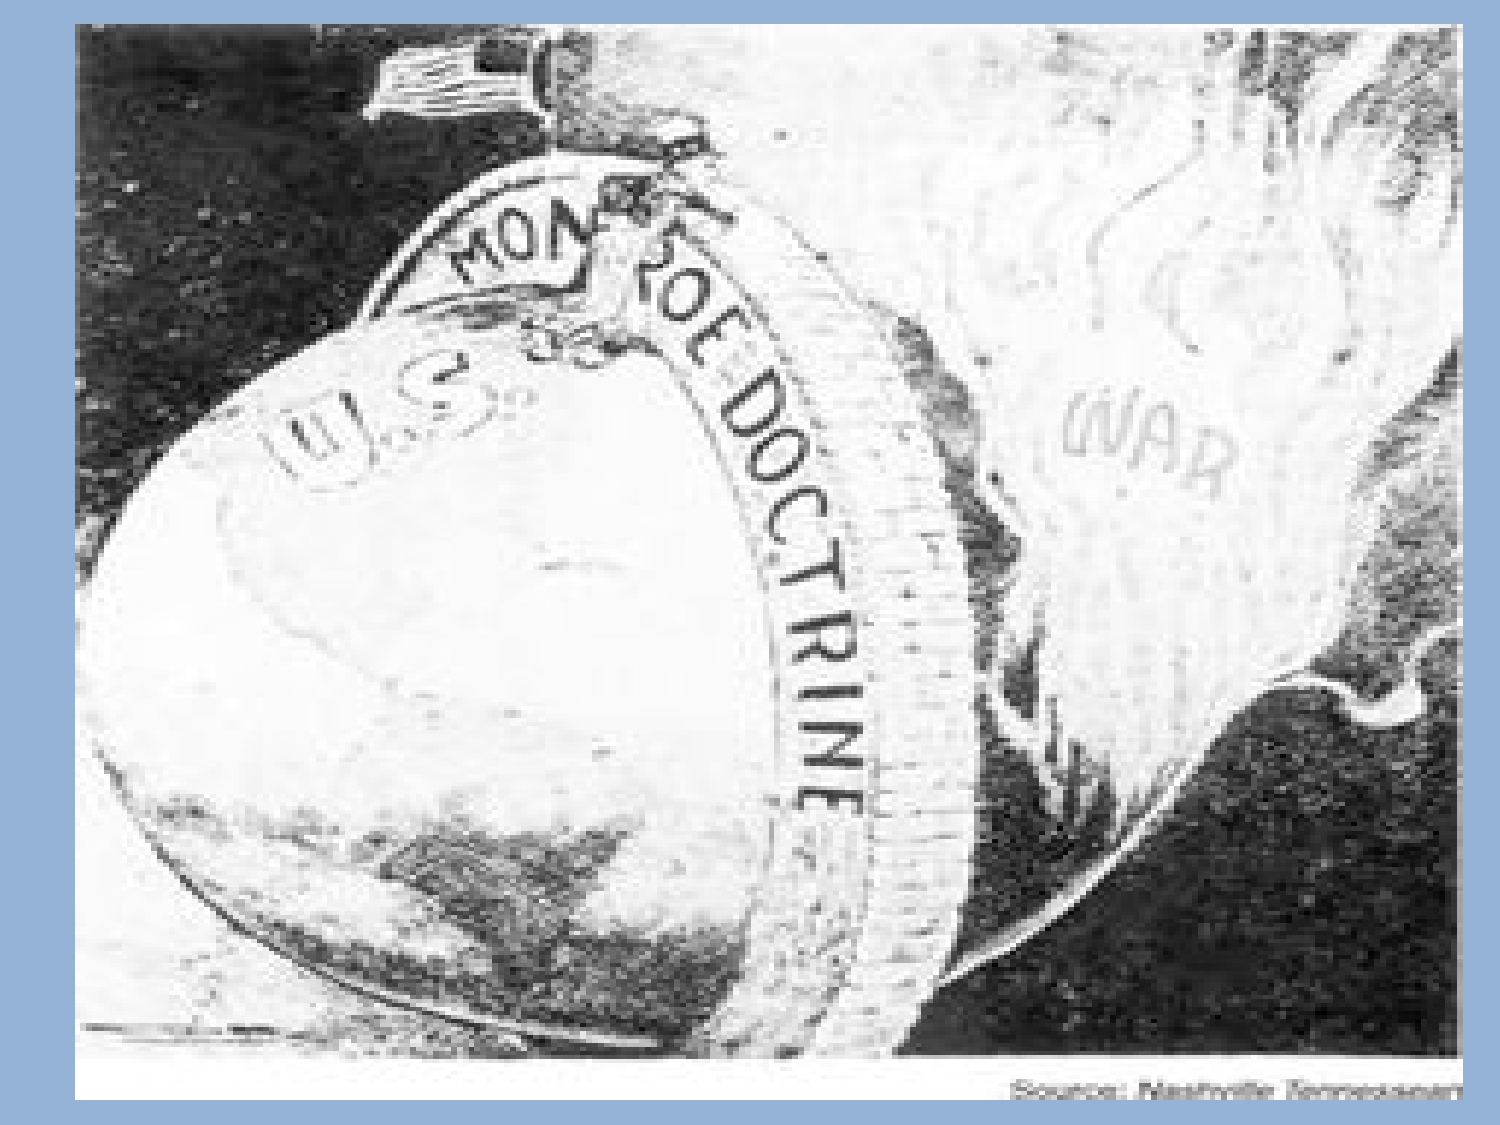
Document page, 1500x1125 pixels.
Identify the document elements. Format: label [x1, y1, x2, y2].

picture [74, 24, 1463, 1101]
